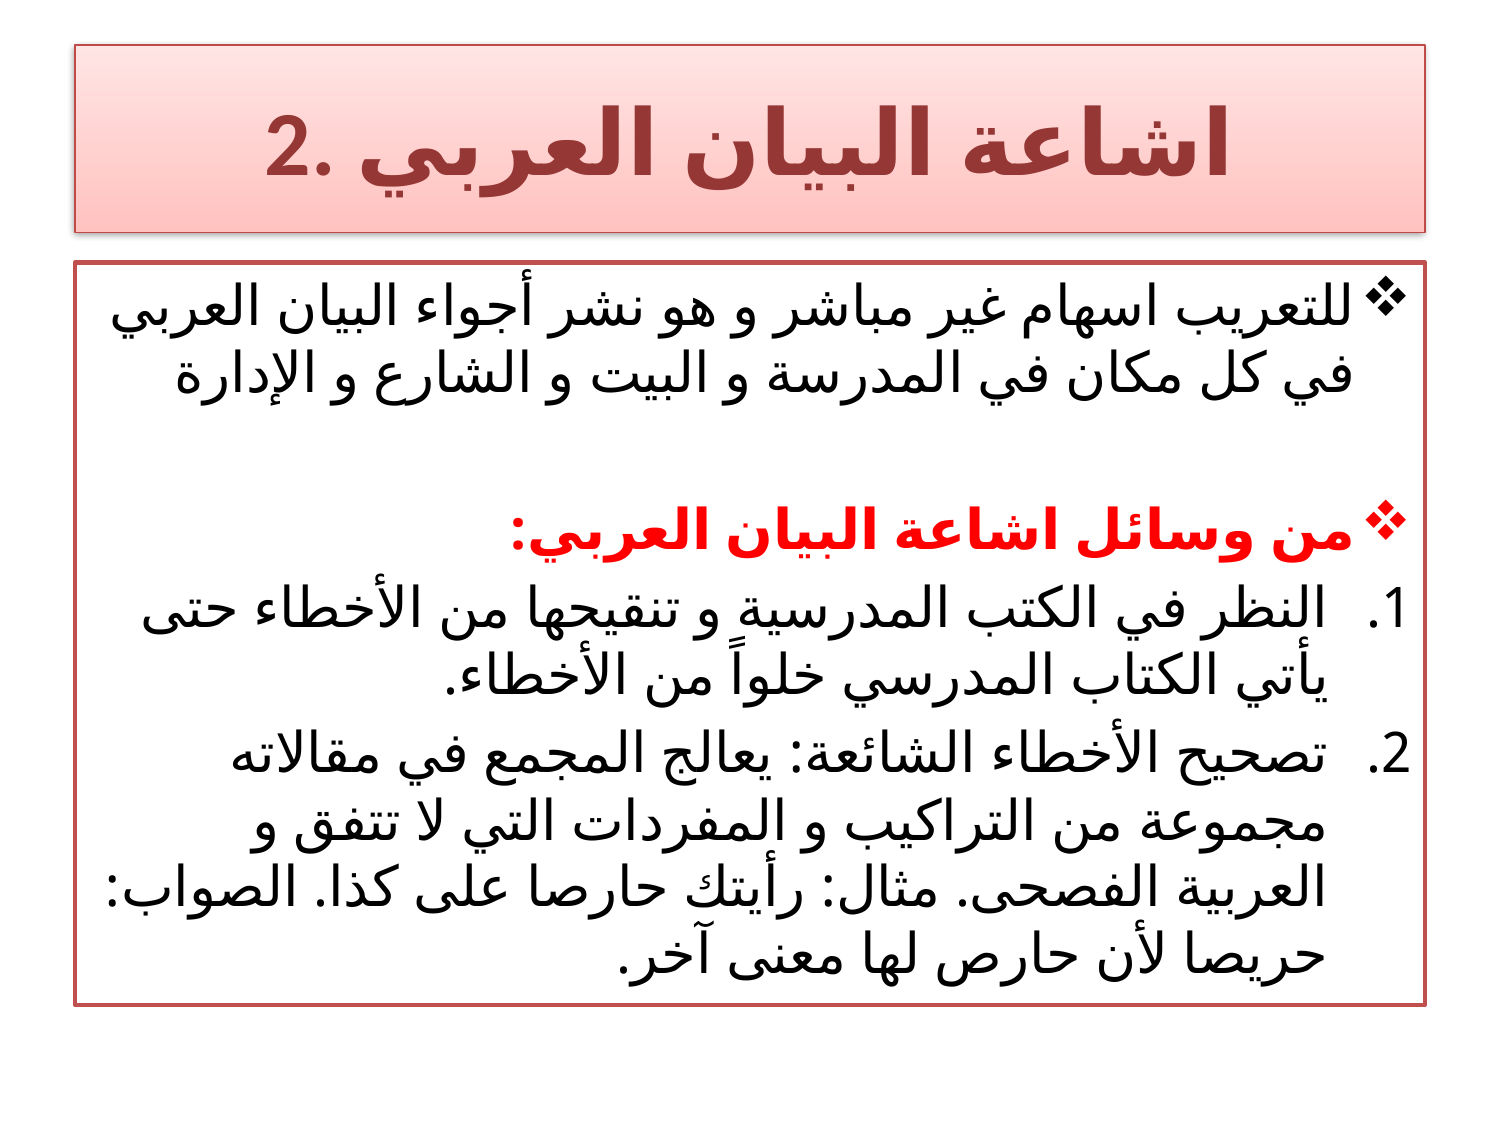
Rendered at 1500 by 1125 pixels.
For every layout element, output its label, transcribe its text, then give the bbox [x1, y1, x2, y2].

list للتعريب اسهام غير مباشر و هو نشر أجواء البيان العربي في كل مكان في المدرسة و البيت و الشارع و الإدارة من وسائل اشاعة البيان العربي: النظر في الكتب المدرسية و تنقيحها من الأخطاء حتى يأتي الكتاب المدرسي خلواً من الأخطاء. تصحيح الأخطاء الشائعة: يعالج المجمع في مقالاته مجموعة من التراكيب و المفردات التي لا تتفق و العربية الفصحى. مثال: رأيتك حارصا على كذا. الصواب: حريصا لأن حارص لها معنى آخر. [73, 260, 1427, 1007]
title 2. اشاعة البيان العربي [74, 44, 1426, 233]
